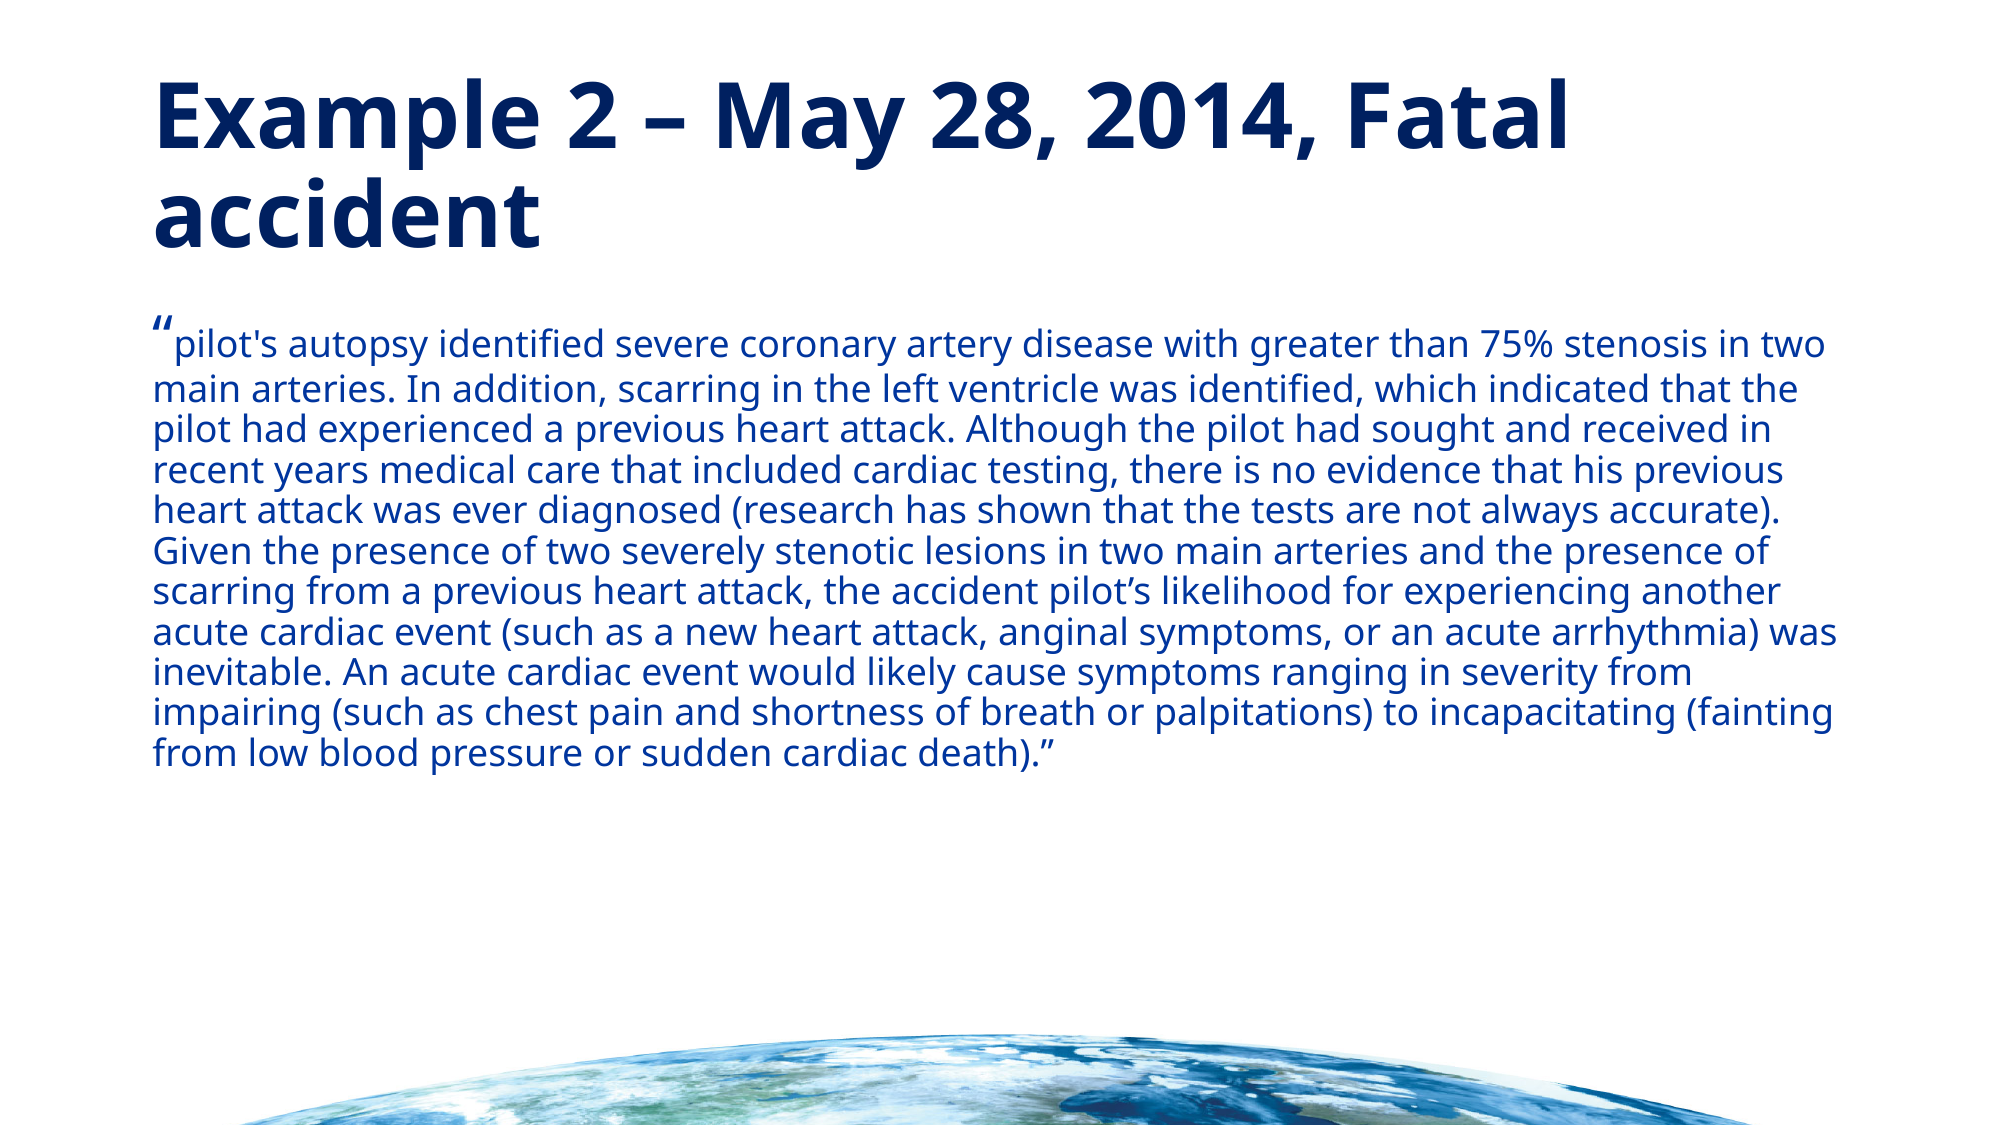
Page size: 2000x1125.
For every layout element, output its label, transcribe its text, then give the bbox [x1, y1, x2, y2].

list “pilot's autopsy identified severe coronary artery disease with greater than 75% stenosis in two main arteries. In addition, scarring in the left ventricle was identified, which indicated that the pilot had experienced a previous heart attack. Although the pilot had sought and received in recent years medical care that included cardiac testing, there is no evidence that his previous heart attack was ever diagnosed (research has shown that the tests are not always accurate). Given the presence of two severely stenotic lesions in two main arteries and the presence of scarring from a previous heart attack, the accident pilot’s likelihood for experiencing another acute cardiac event (such as a new heart attack, anginal symptoms, or an acute arrhythmia) was inevitable. An acute cardiac event would likely cause symptoms ranging in severity from impairing (such as chest pain and shortness of breath or palpitations) to incapacitating (fainting from low blood pressure or sudden cardiac death).” [137, 299, 1862, 1014]
title Example 2 – May 28, 2014, Fatal accident [137, 59, 1862, 278]
picture [0, 1013, 2000, 1125]
